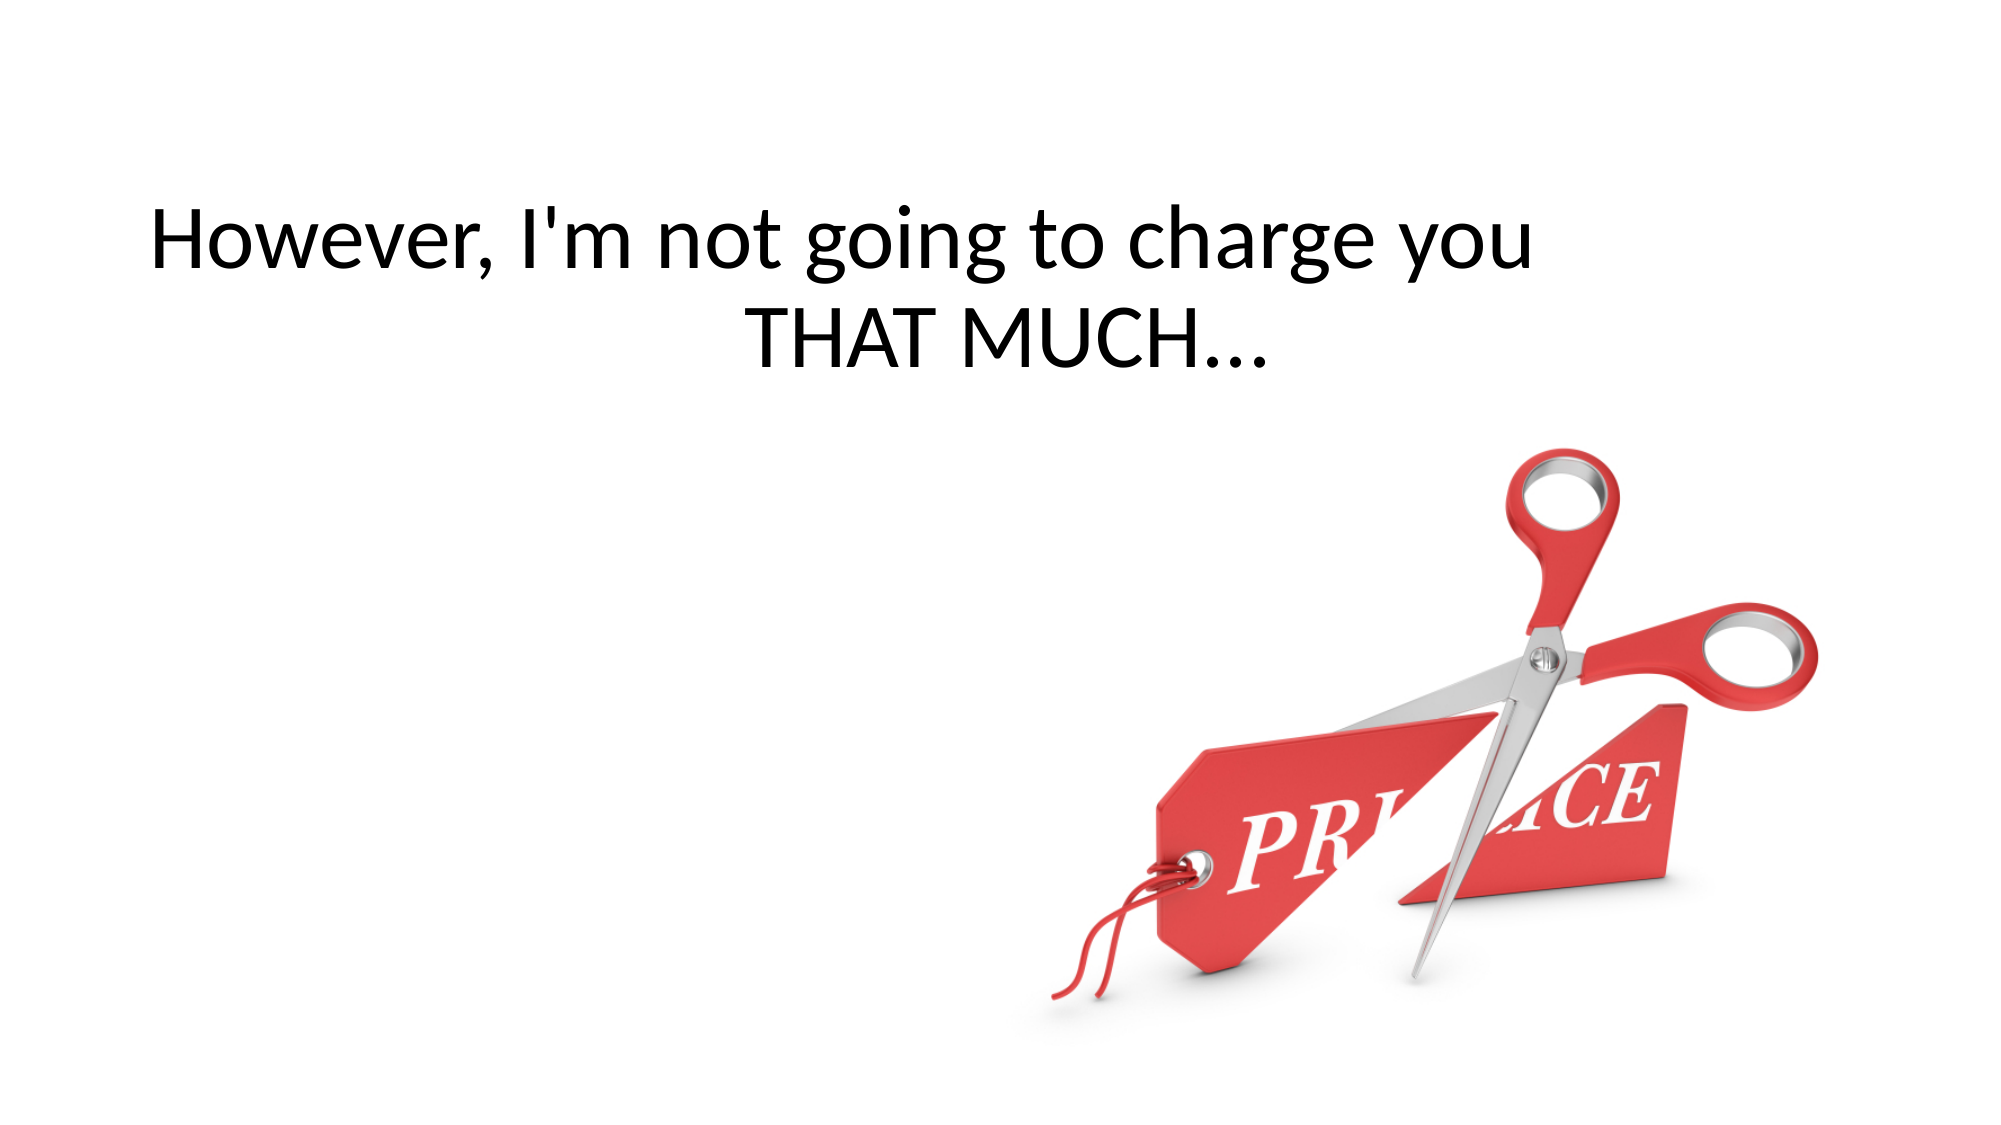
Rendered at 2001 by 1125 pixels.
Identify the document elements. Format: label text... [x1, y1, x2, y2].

list However, I'm not going to charge you THAT MUCH... [125, 181, 1851, 706]
picture [987, 407, 1888, 1083]
